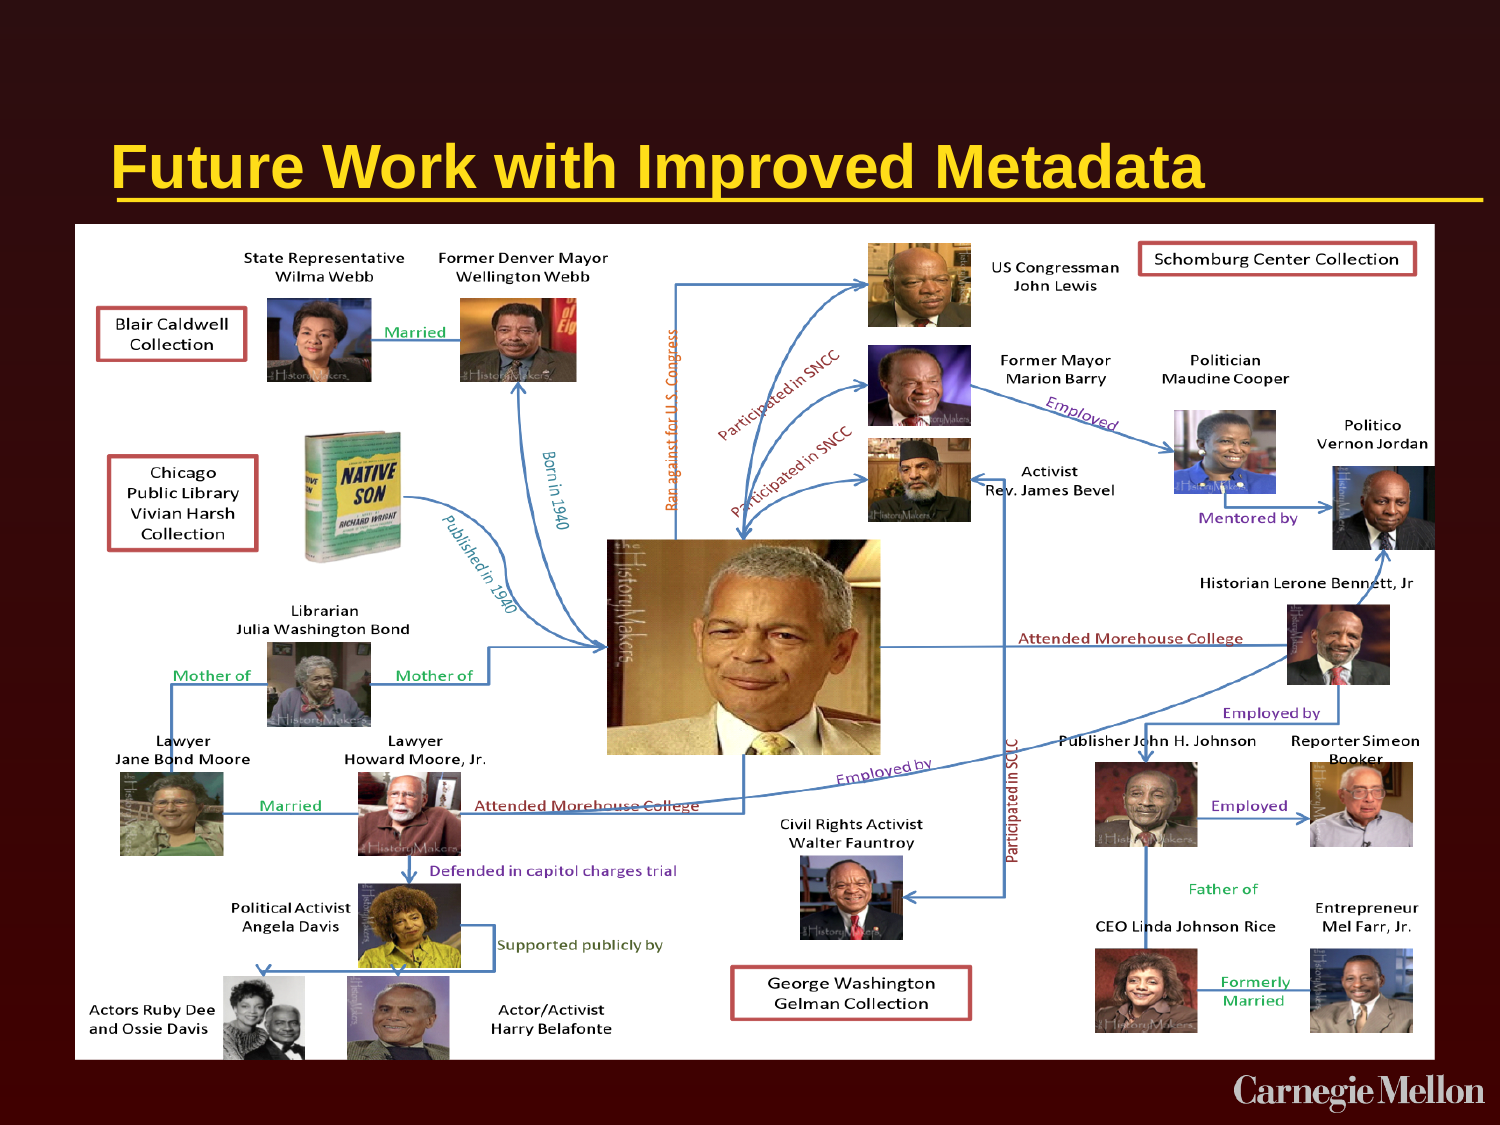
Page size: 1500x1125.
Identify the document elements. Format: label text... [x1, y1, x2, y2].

picture [74, 224, 1438, 1063]
picture [1234, 1074, 1485, 1113]
title Future Work with Improved Metadata [95, 68, 1438, 224]
